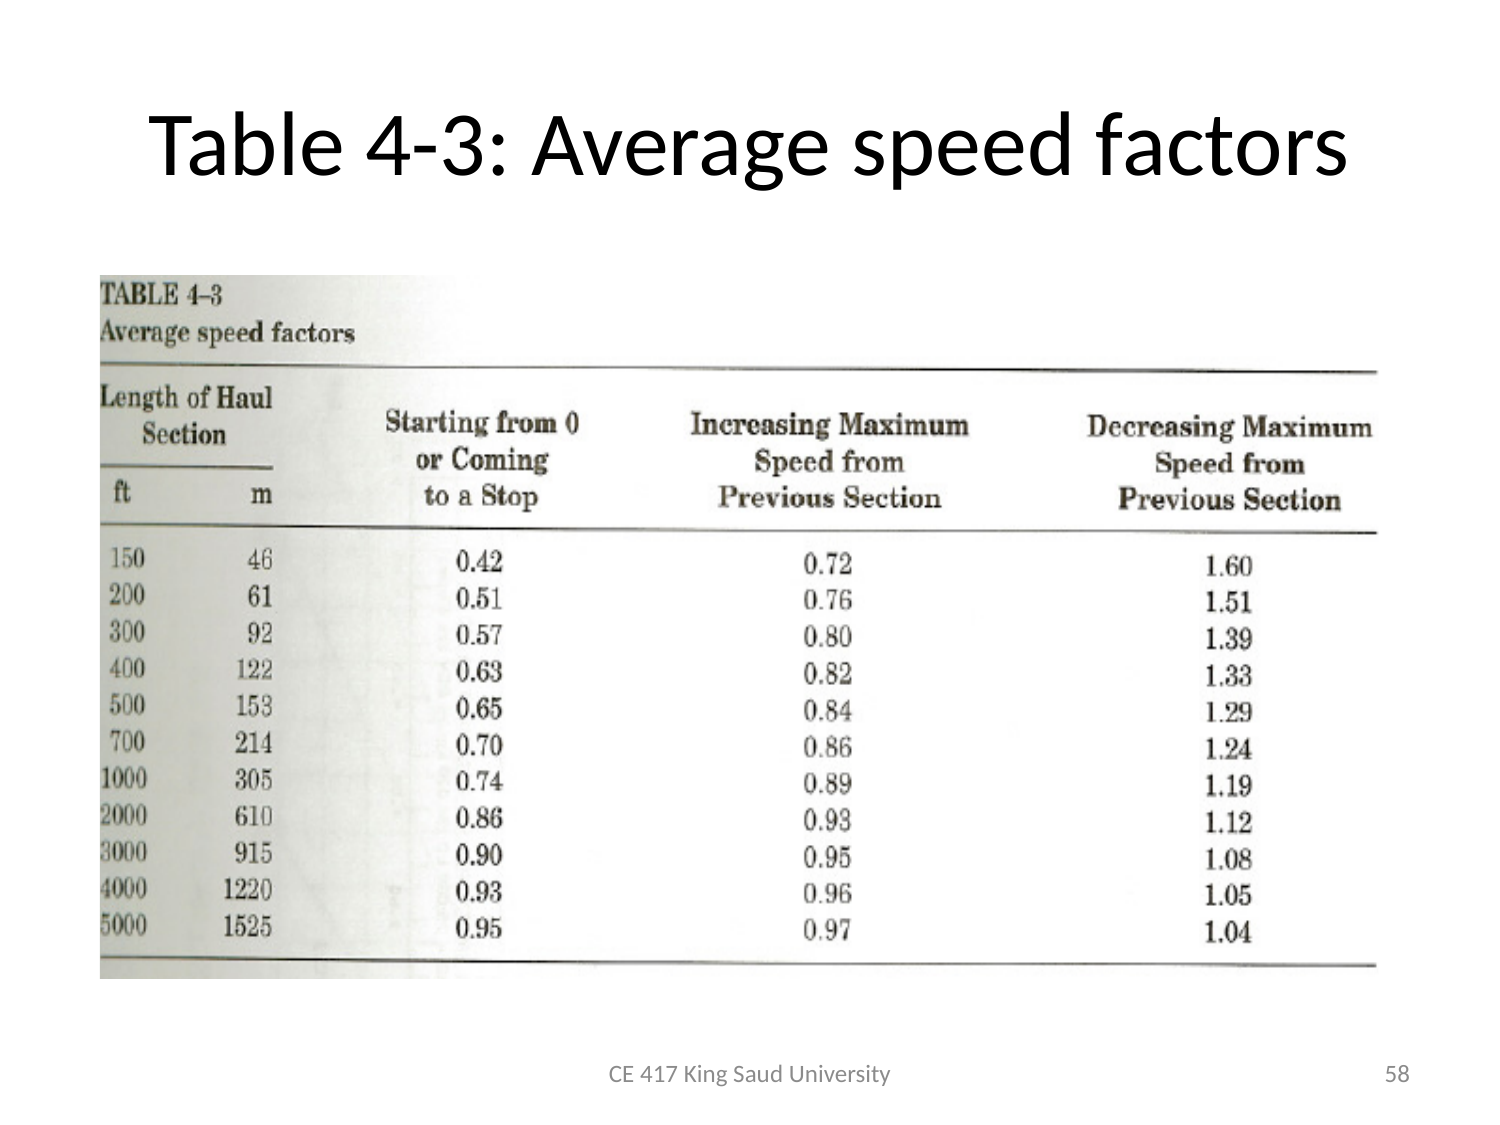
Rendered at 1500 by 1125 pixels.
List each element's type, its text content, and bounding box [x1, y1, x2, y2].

footer CE 417 King Saud University [512, 1042, 988, 1103]
title Table 4-3: Average speed factors [75, 45, 1425, 233]
slide_number 58 [1074, 1042, 1425, 1103]
picture [99, 274, 1388, 979]
